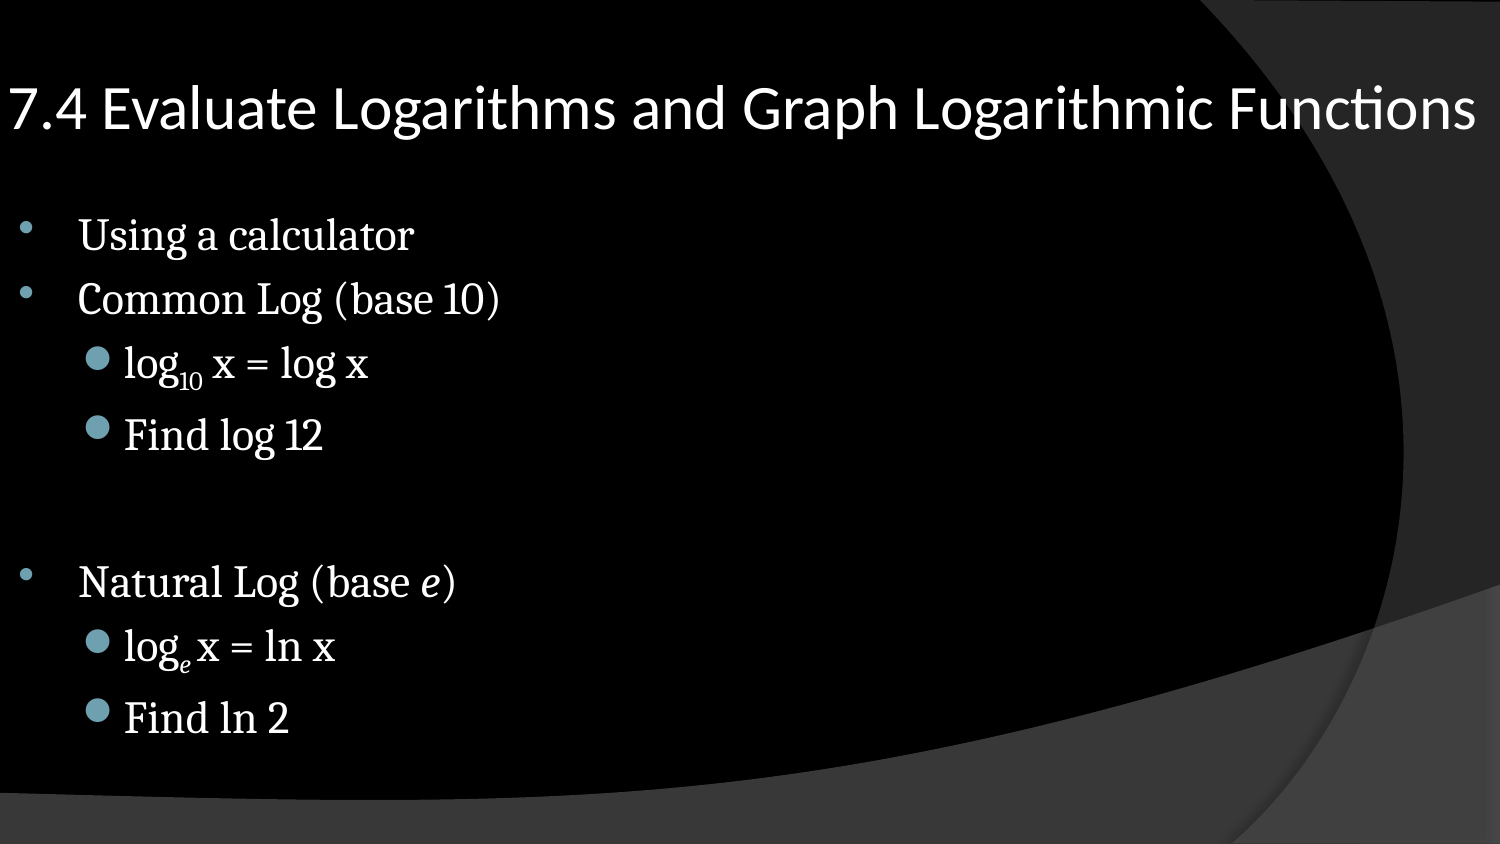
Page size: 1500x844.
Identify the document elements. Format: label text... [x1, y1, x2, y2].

title 7.4 Evaluate Logarithms and Graph Logarithmic Functions [0, 33, 1500, 175]
list Using a calculator Common Log (base 10) log10 x = log x Find log 12 Natural Log (base e) loge x = ln x Find ln 2 [0, 196, 1500, 754]
